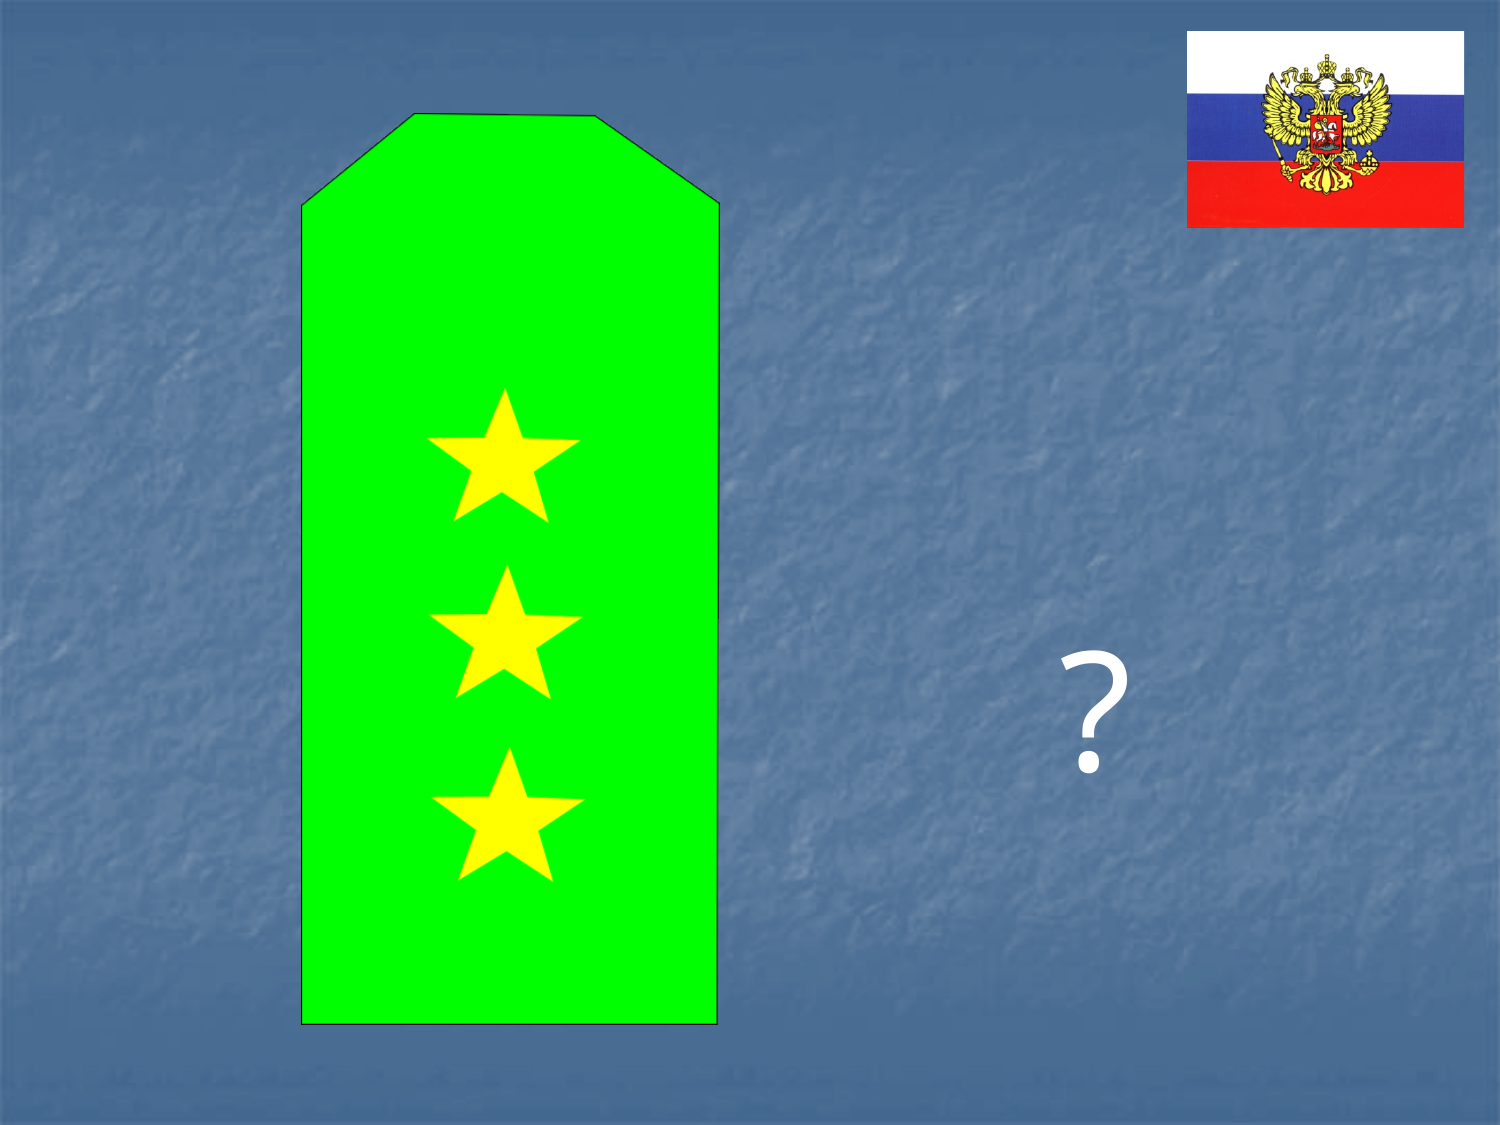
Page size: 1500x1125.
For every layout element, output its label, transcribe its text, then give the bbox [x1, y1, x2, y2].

picture [1186, 30, 1465, 228]
picture [300, 113, 720, 1026]
text_box ? [1045, 597, 1164, 813]
